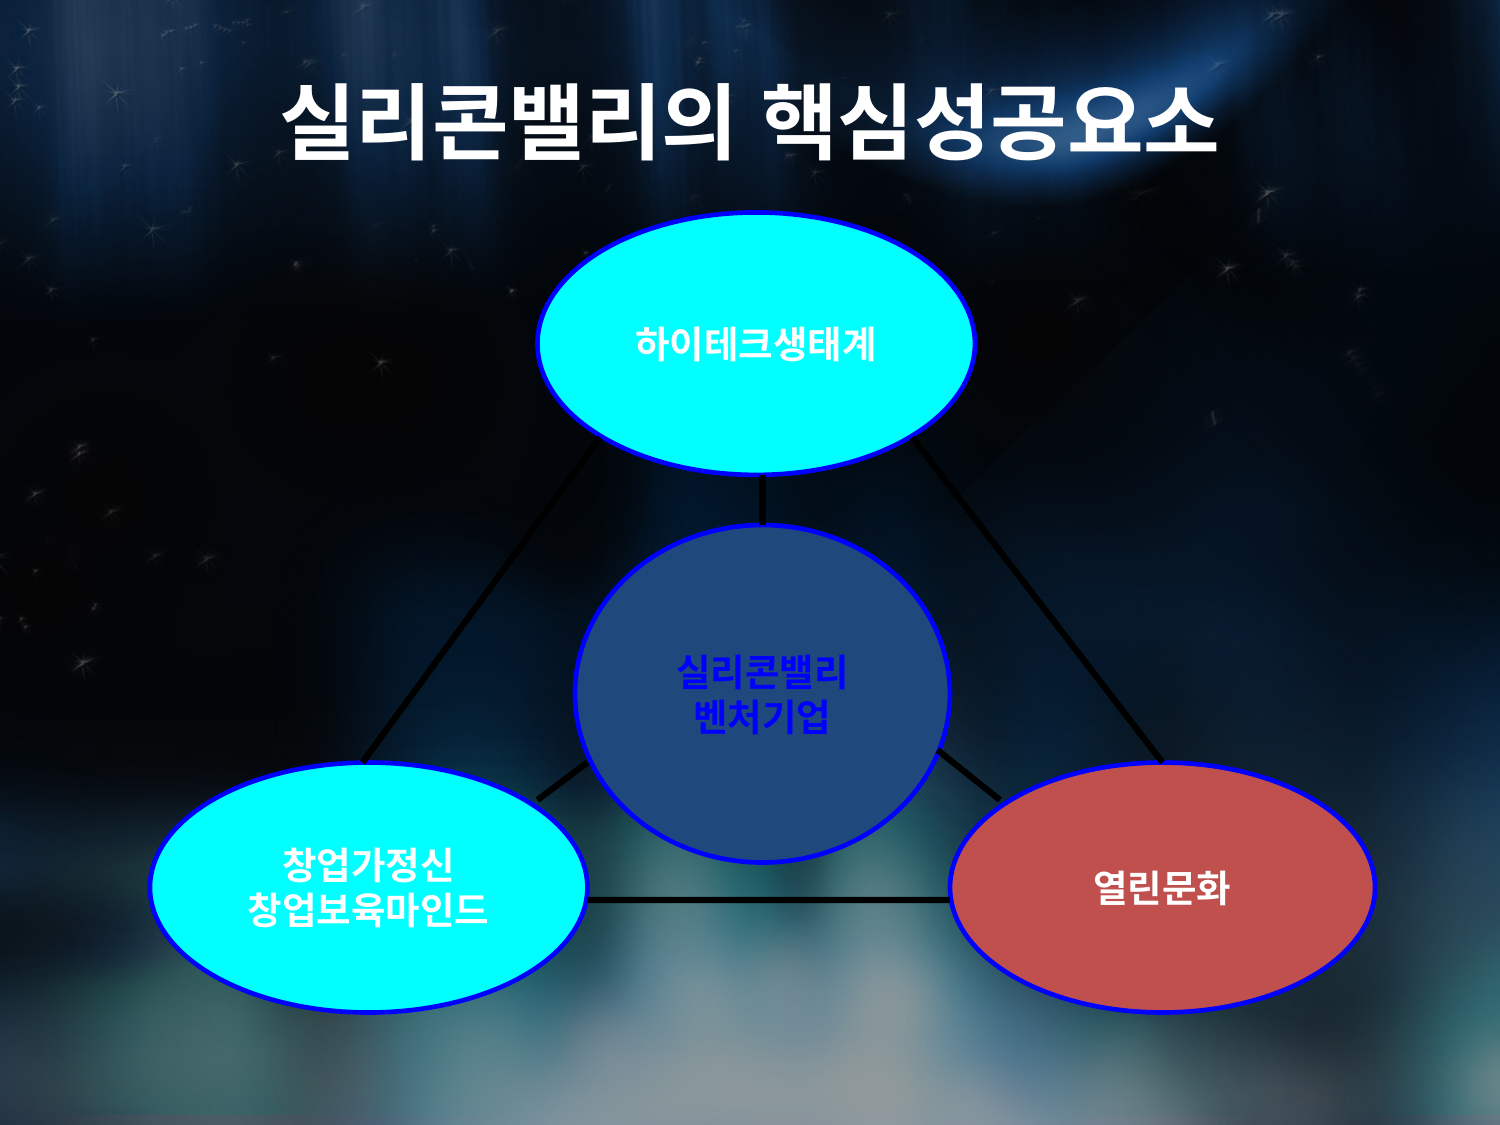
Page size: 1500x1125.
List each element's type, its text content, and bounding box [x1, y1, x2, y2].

text_box 하이테크생태계 [537, 212, 975, 475]
picture [0, 0, 1500, 1125]
text_box 실리콘밸리 벤처기업 [574, 525, 950, 863]
text_box 열린문화 [950, 762, 1376, 1013]
text_box 실리콘밸리의 핵심성공요소 [112, 62, 1388, 175]
text_box 창업가정신 창업보육마인드 [149, 762, 588, 1013]
